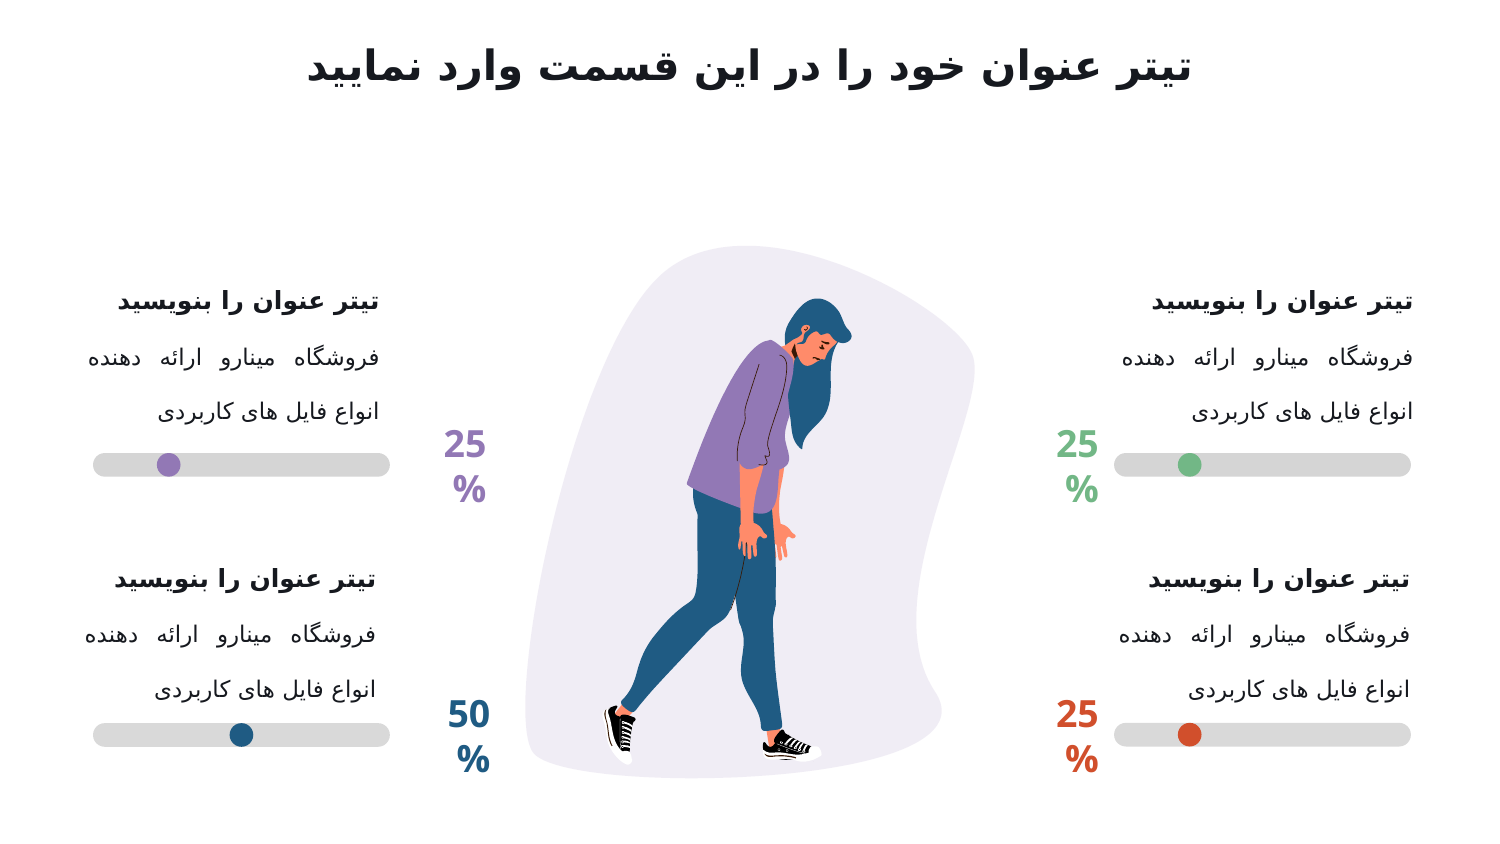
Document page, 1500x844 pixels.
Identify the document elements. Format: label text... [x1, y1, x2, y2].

text_box 25 % [998, 707, 1114, 762]
text_box تیتر عنوان را بنویسید فروشگاه مینارو ارائه دهنده انواع فایل های کاربردی [58, 524, 392, 710]
text_box تیتر عنوان خود را در این قسمت وارد نمایید [0, 6, 1500, 96]
text_box تیتر عنوان را بنویسید فروشگاه مینارو ارائه دهنده انواع فایل های کاربردی [1092, 524, 1426, 710]
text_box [525, 245, 975, 779]
text_box 25 % [385, 437, 502, 492]
text_box 25 % [998, 437, 1114, 492]
text_box تیتر عنوان را بنویسید فروشگاه مینارو ارائه دهنده انواع فایل های کاربردی [1096, 247, 1429, 432]
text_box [92, 452, 391, 477]
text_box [1113, 452, 1412, 477]
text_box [92, 722, 391, 748]
text_box تیتر عنوان را بنویسید فروشگاه مینارو ارائه دهنده انواع فایل های کاربردی [62, 247, 395, 432]
text_box 50 % [389, 707, 506, 763]
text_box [1113, 722, 1412, 747]
